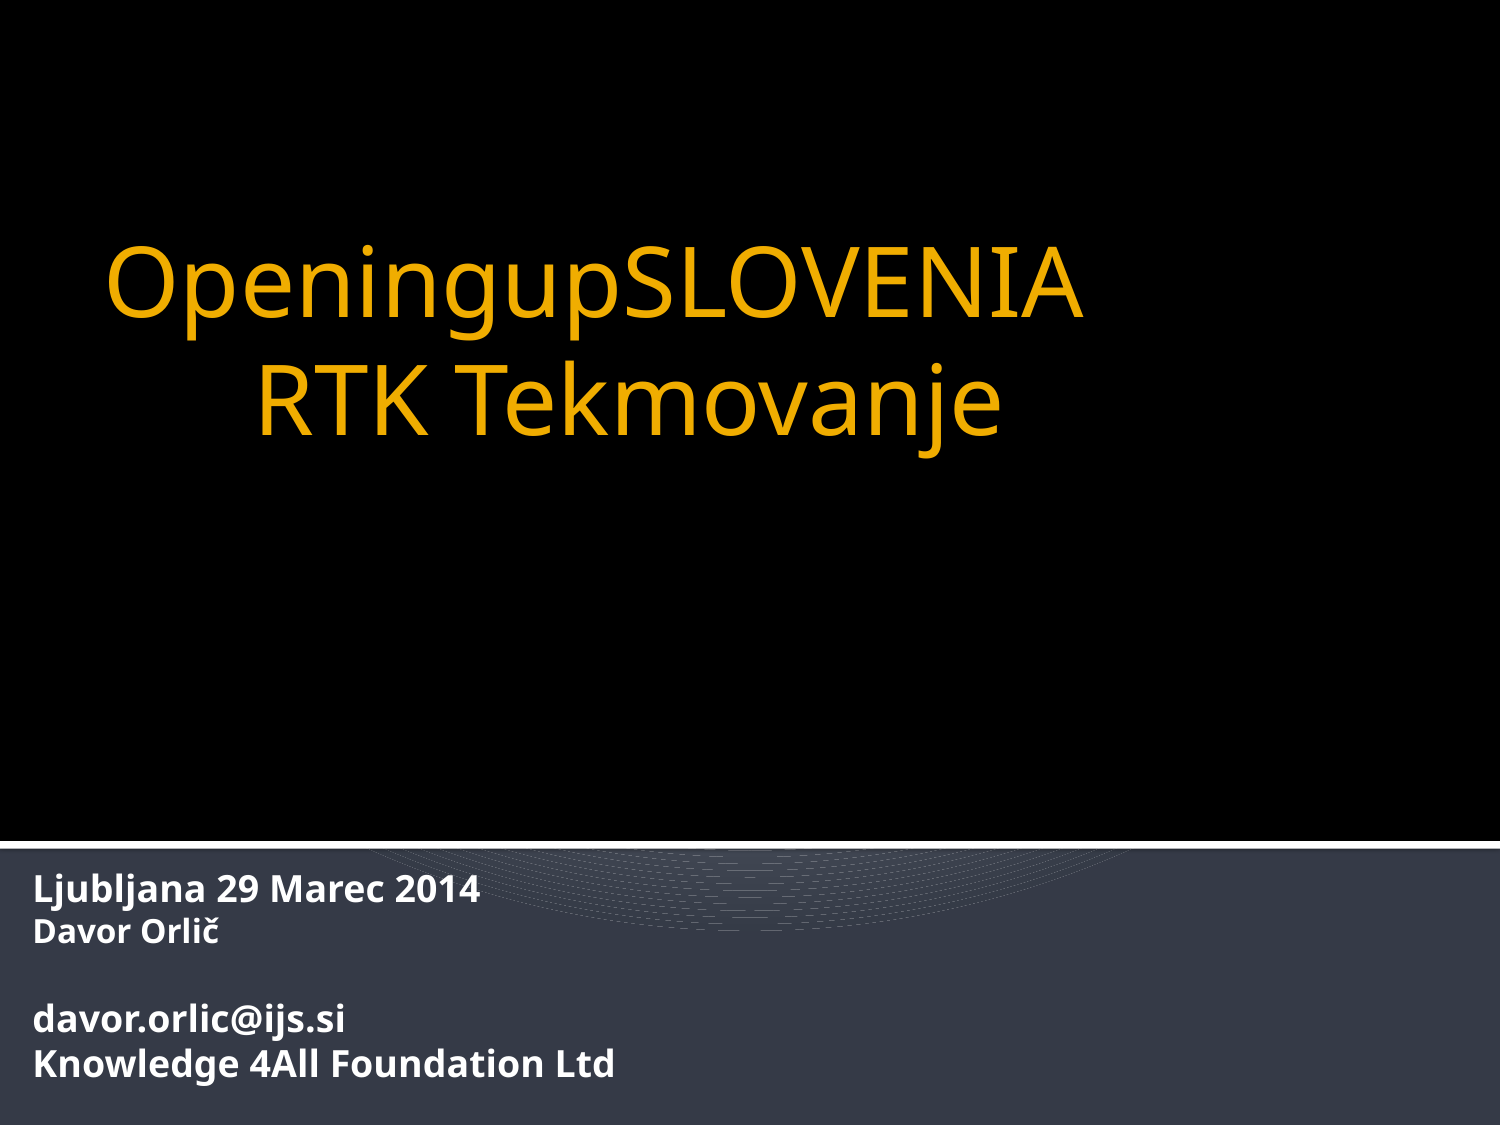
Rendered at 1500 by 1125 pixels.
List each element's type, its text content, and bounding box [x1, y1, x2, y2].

text_box Ljubljana 29 Marec 2014 Davor Orlič davor.orlic@ijs.si Knowledge 4All Foundation Ltd [17, 857, 1471, 1093]
title OpeningupSLOVENIA RTK Tekmovanje [88, 219, 1414, 790]
